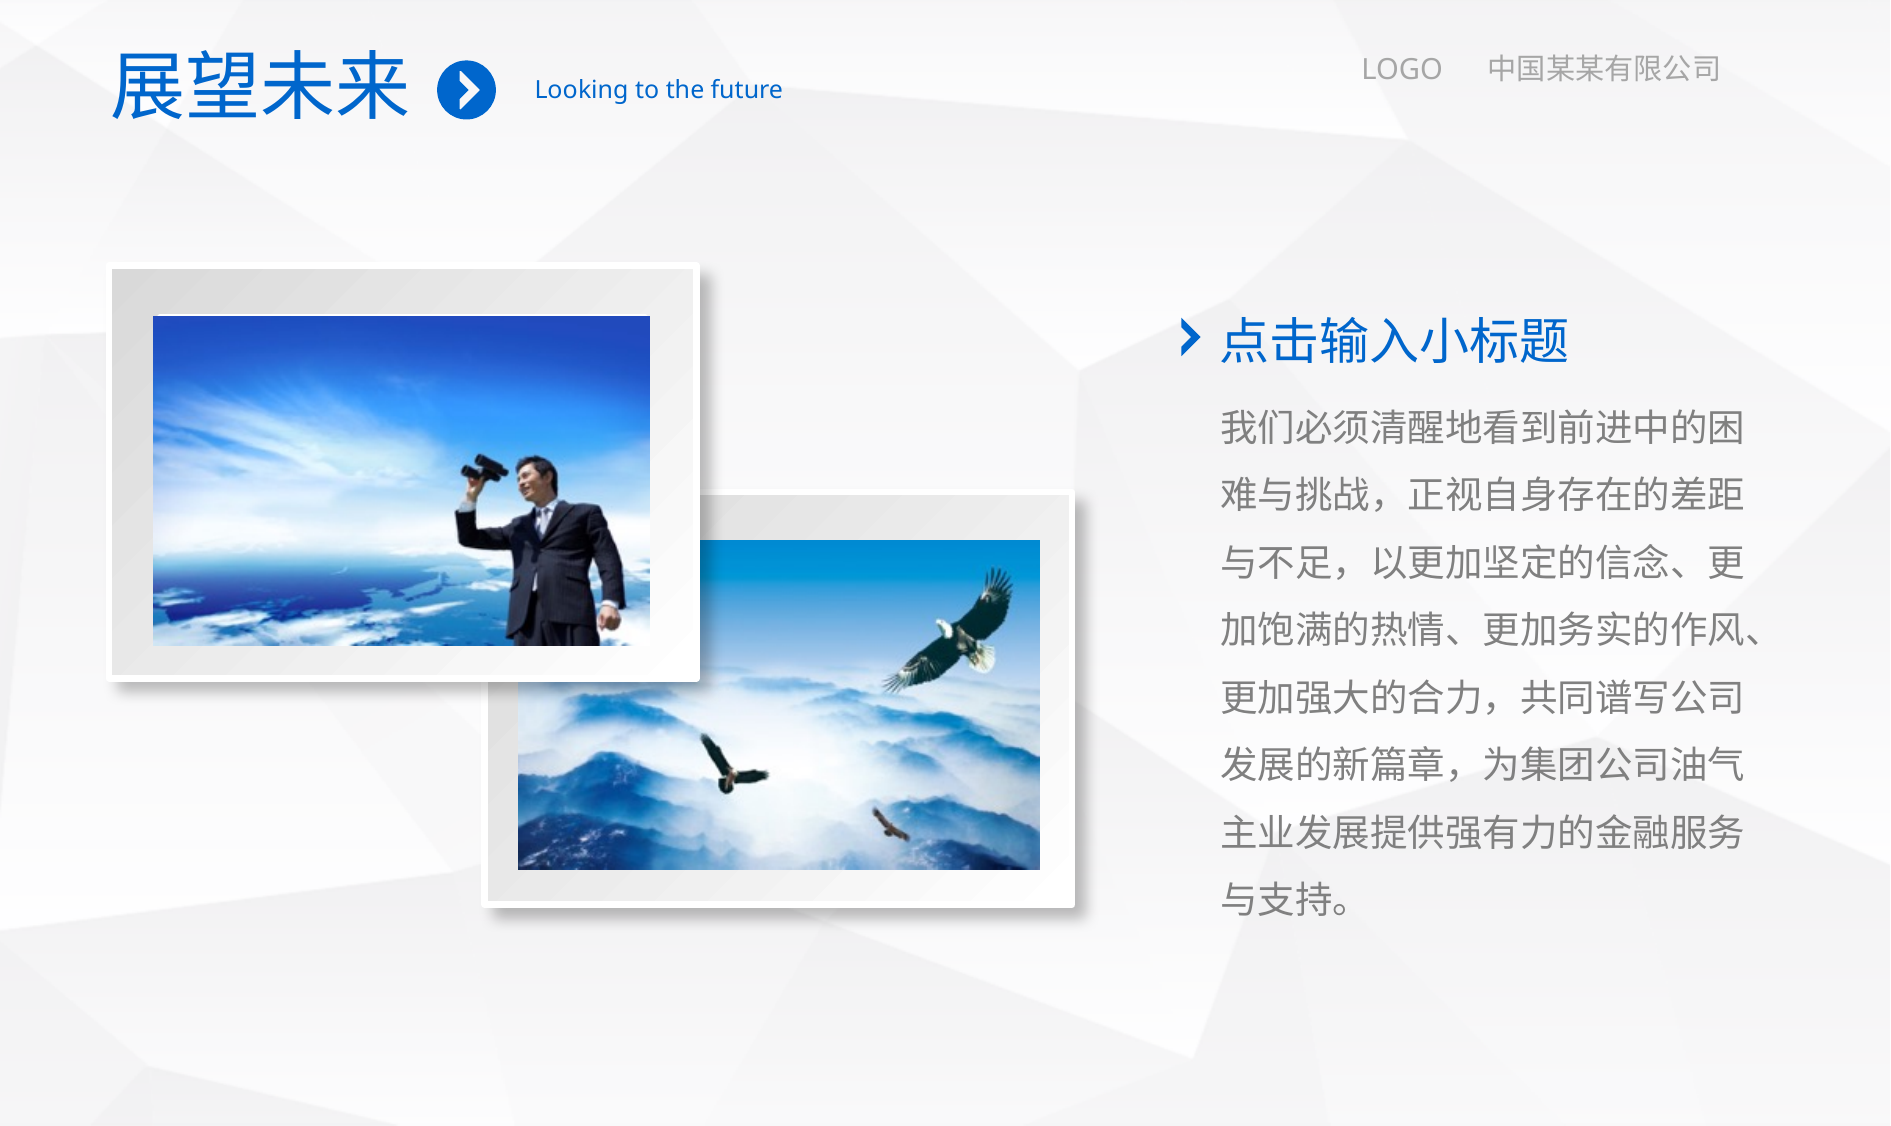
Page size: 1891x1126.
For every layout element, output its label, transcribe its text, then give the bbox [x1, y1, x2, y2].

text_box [1181, 301, 1612, 379]
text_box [58, 30, 896, 138]
picture [0, 0, 1891, 1126]
text_box LOGO 中国某某有限公司 [1346, 42, 1854, 93]
text_box 我们必须清醒地看到前进中的困难与挑战，正视自身存在的差距与不足，以更加坚定的信念、更加饱满的热情、更加务实的作风、更加强大的合力，共同谱写公司发展的新篇章，为集团公司油气主业发展提供强有力的金融服务与支持。 [1205, 373, 1773, 974]
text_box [484, 491, 1073, 905]
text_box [108, 265, 697, 679]
